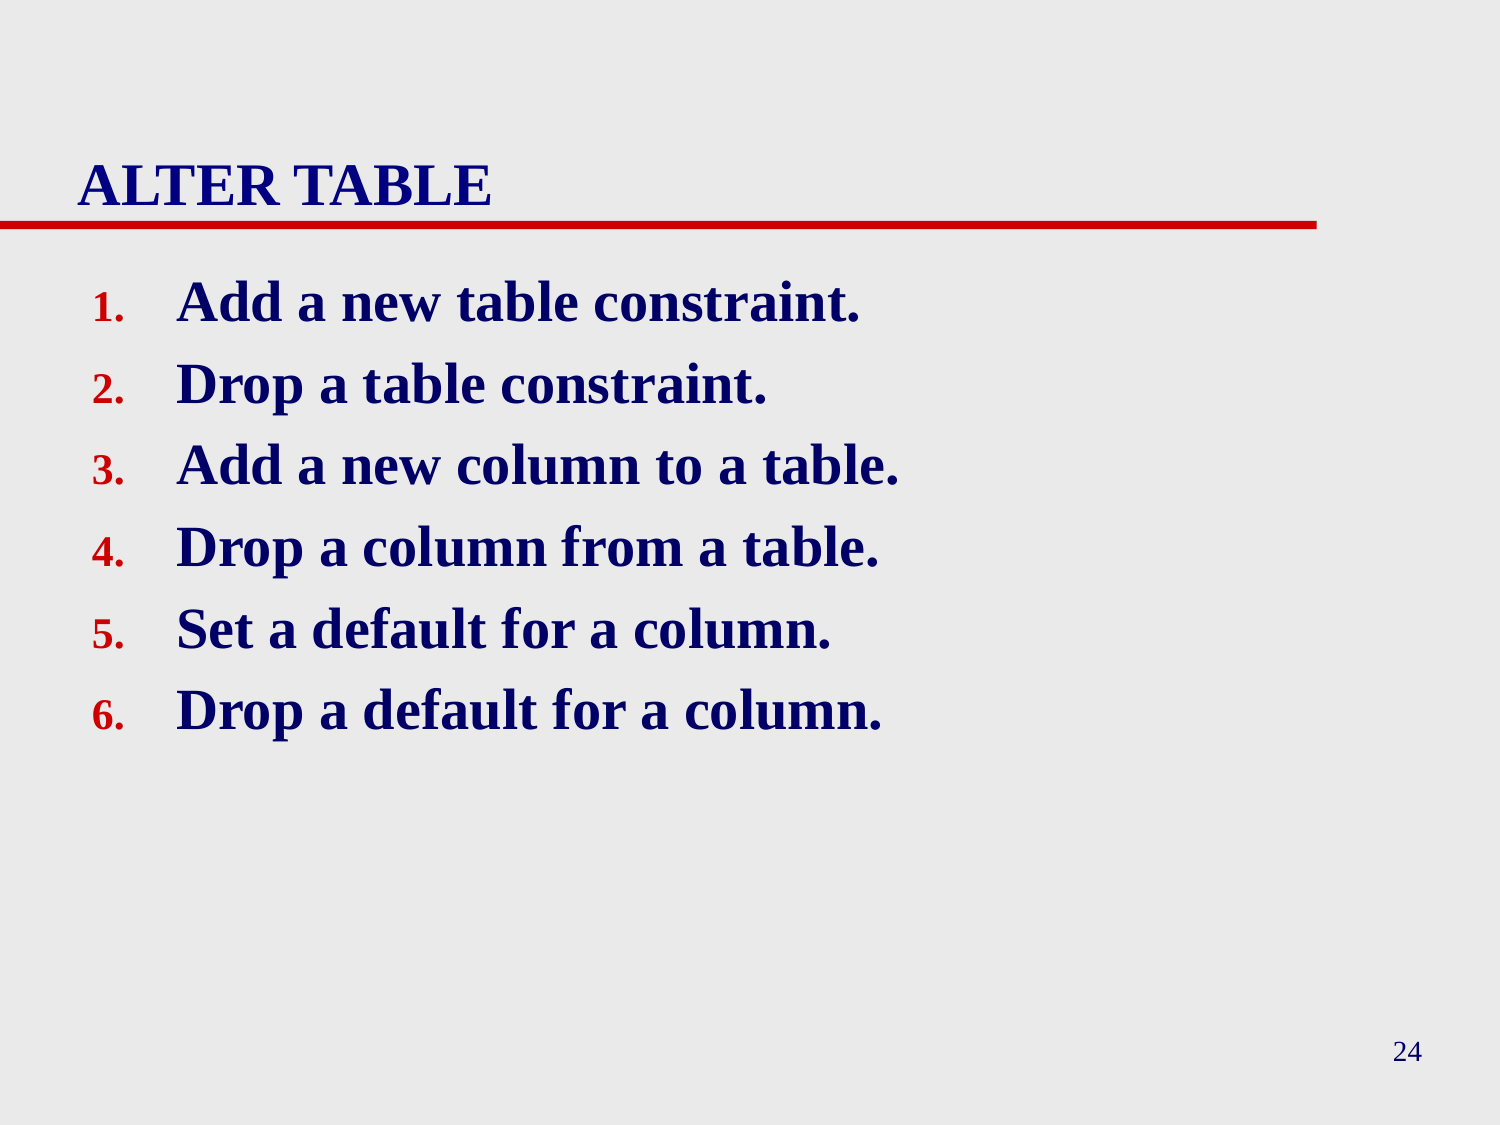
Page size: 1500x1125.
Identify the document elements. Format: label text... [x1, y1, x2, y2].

title ALTER TABLE [62, 43, 1338, 226]
slide_number 24 [1124, 1012, 1438, 1088]
list Add a new table constraint. Drop a table constraint. Add a new column to a table. Drop a column from a table. Set a default for a column. Drop a default for a column. [76, 255, 1428, 931]
